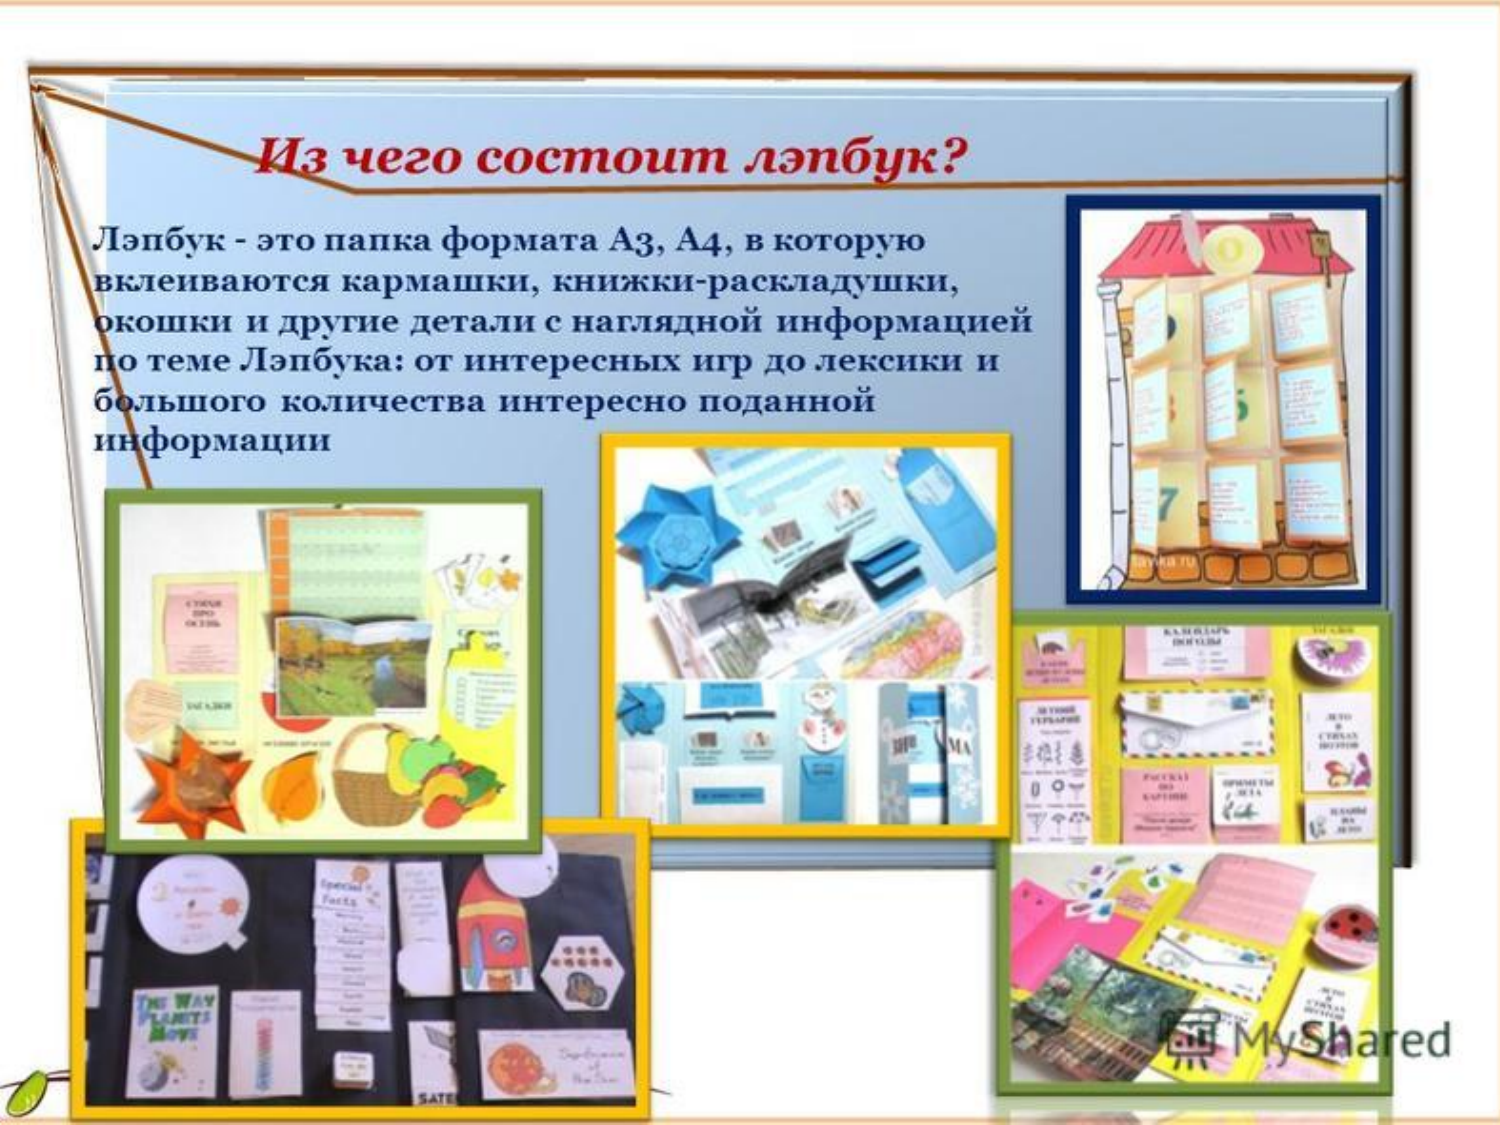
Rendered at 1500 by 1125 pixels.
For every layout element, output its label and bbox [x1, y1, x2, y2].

list [0, 0, 1500, 1125]
